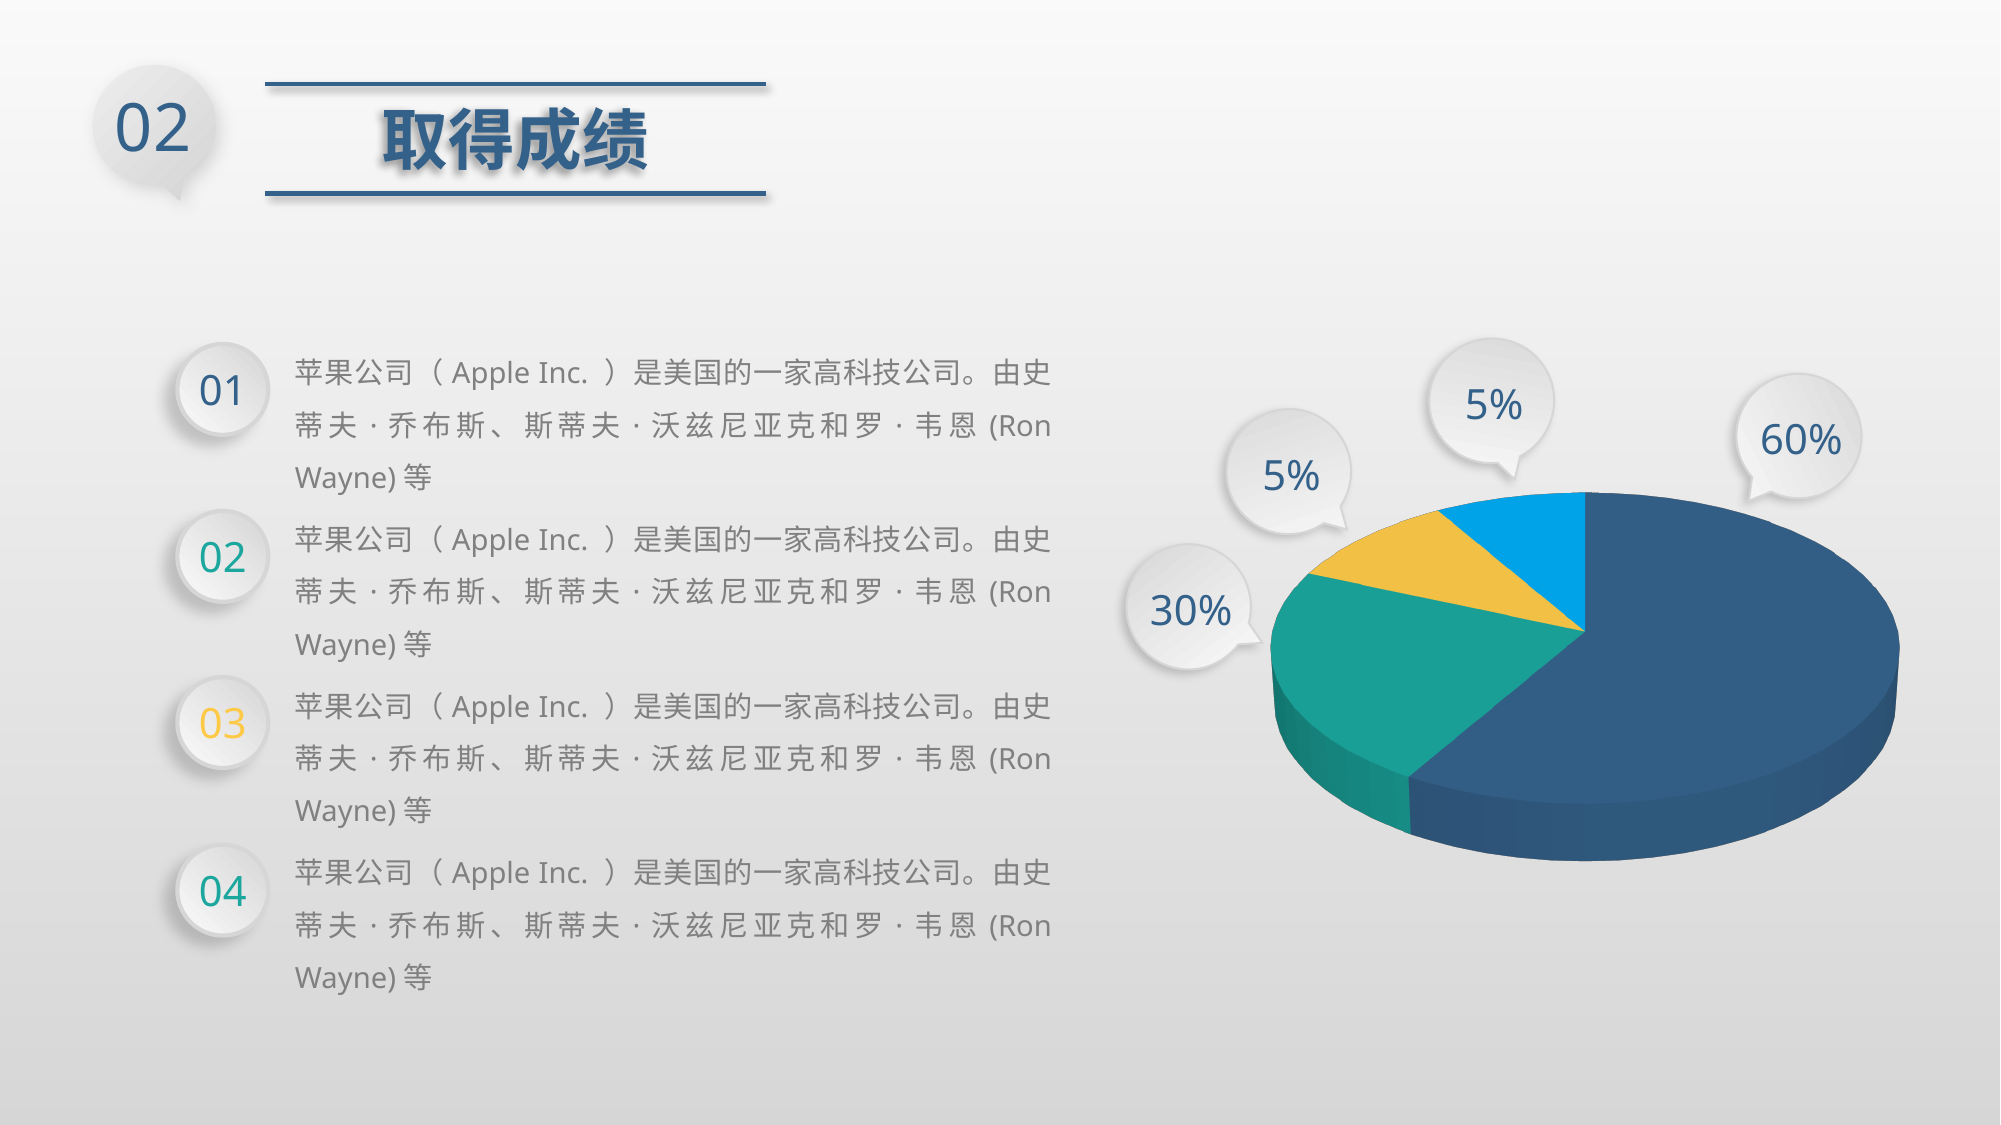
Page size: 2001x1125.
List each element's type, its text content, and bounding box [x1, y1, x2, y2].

text_box 苹果公司（Apple Inc. ）是美国的一家高科技公司。由史蒂夫·乔布斯、斯蒂夫·沃兹尼亚克和罗·韦恩(Ron Wayne)等 [280, 662, 1067, 829]
text_box 苹果公司（Apple Inc. ）是美国的一家高科技公司。由史蒂夫·乔布斯、斯蒂夫·沃兹尼亚克和罗·韦恩(Ron Wayne)等 [280, 496, 1067, 662]
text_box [165, 844, 281, 936]
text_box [1126, 544, 1251, 670]
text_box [1226, 408, 1351, 535]
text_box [165, 677, 281, 768]
text_box 苹果公司（Apple Inc. ）是美国的一家高科技公司。由史蒂夫·乔布斯、斯蒂夫·沃兹尼亚克和罗·韦恩(Ron Wayne)等 [280, 829, 1067, 1002]
text_box 苹果公司（Apple Inc. ）是美国的一家高科技公司。由史蒂夫·乔布斯、斯蒂夫·沃兹尼亚克和罗·韦恩(Ron Wayne)等 [280, 329, 1067, 496]
chart [1220, 442, 1950, 912]
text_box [1736, 373, 1862, 499]
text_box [1429, 338, 1555, 464]
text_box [92, 65, 216, 186]
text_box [165, 343, 281, 435]
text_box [165, 510, 281, 602]
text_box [264, 84, 767, 194]
